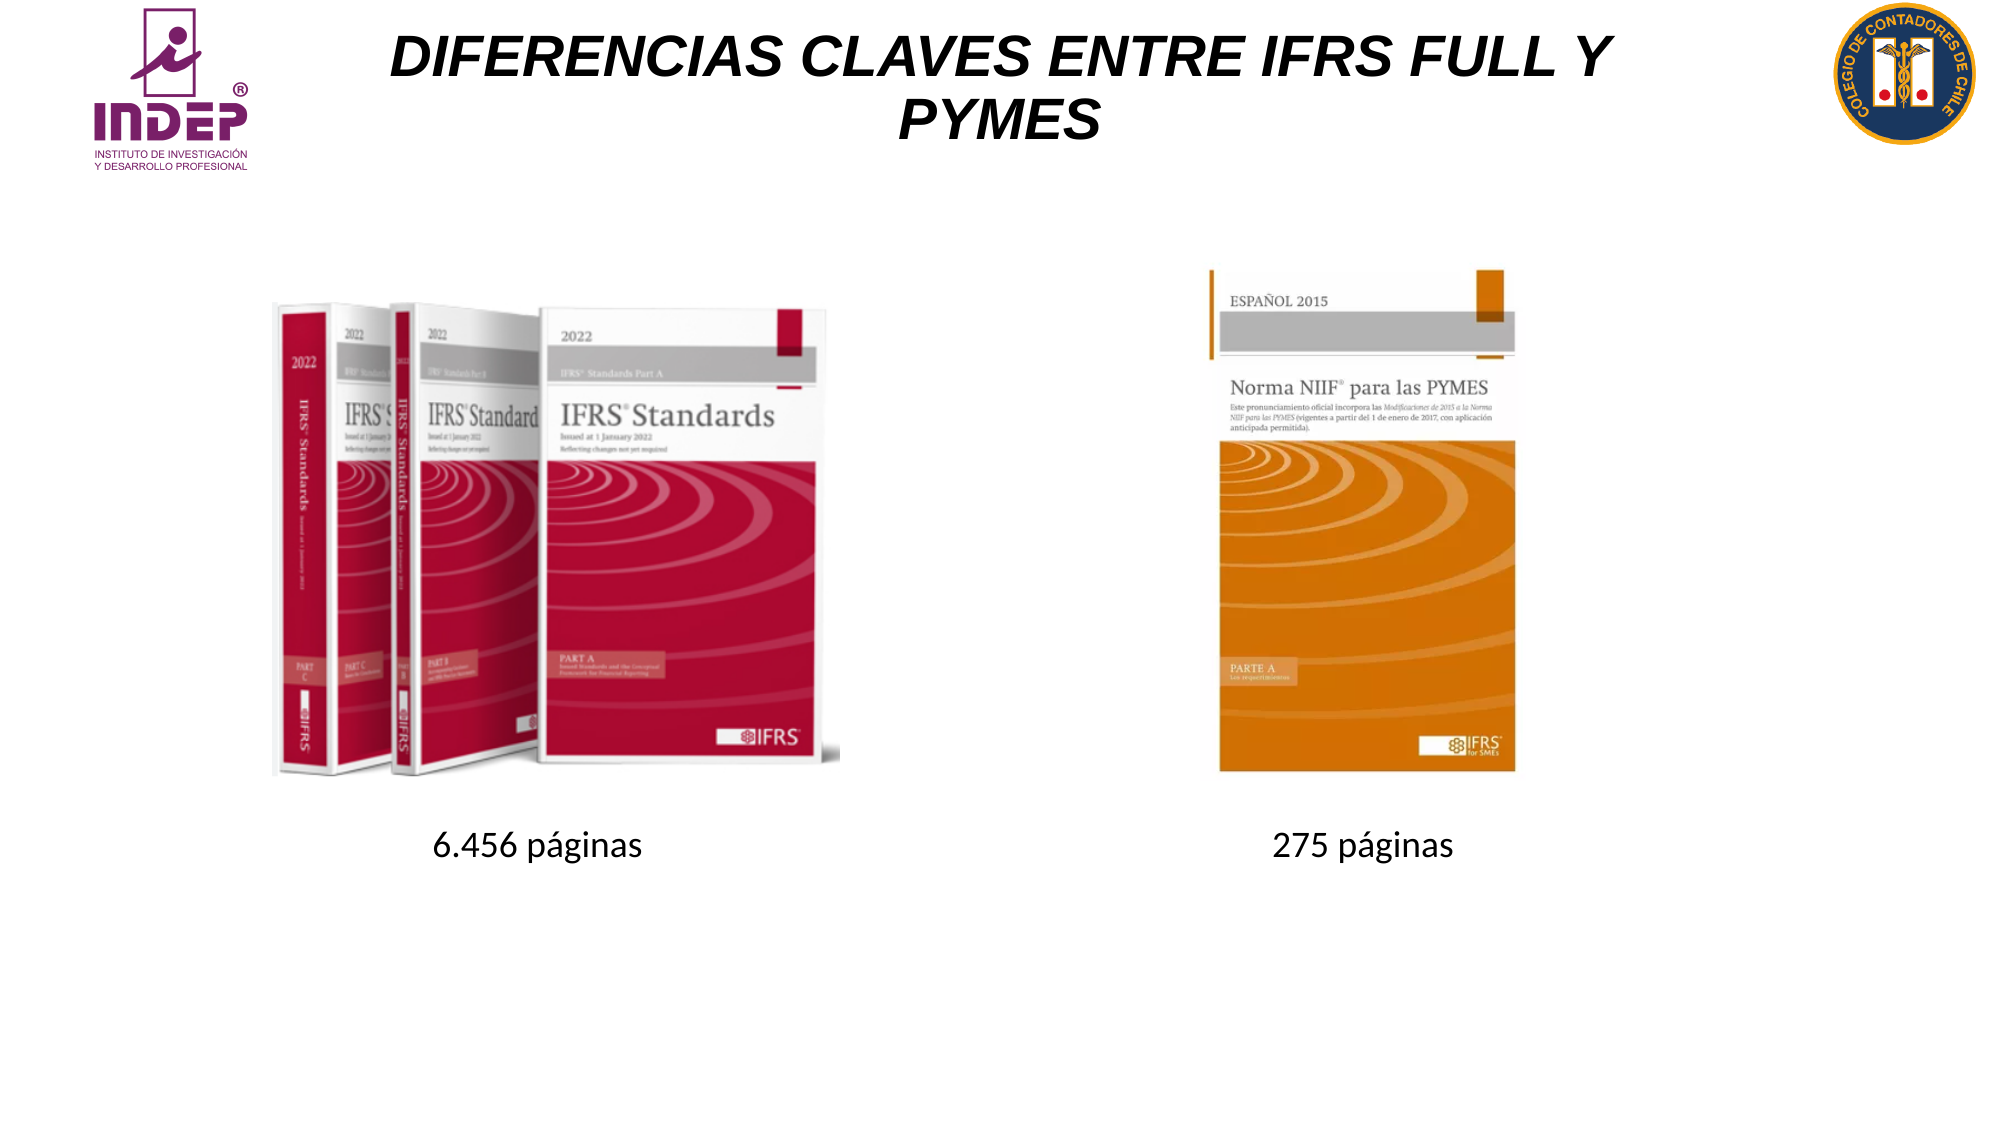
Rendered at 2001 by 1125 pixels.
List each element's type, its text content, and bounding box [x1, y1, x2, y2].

text_box DIFERENCIAS CLAVES ENTRE IFRS FULL Y PYMES [339, 18, 1709, 160]
text_box 6.456 páginas [291, 812, 784, 873]
picture [1200, 255, 1526, 781]
picture [1832, 2, 1976, 145]
picture [272, 301, 840, 781]
text_box 275 páginas [1116, 812, 1610, 873]
picture [0, 0, 339, 223]
